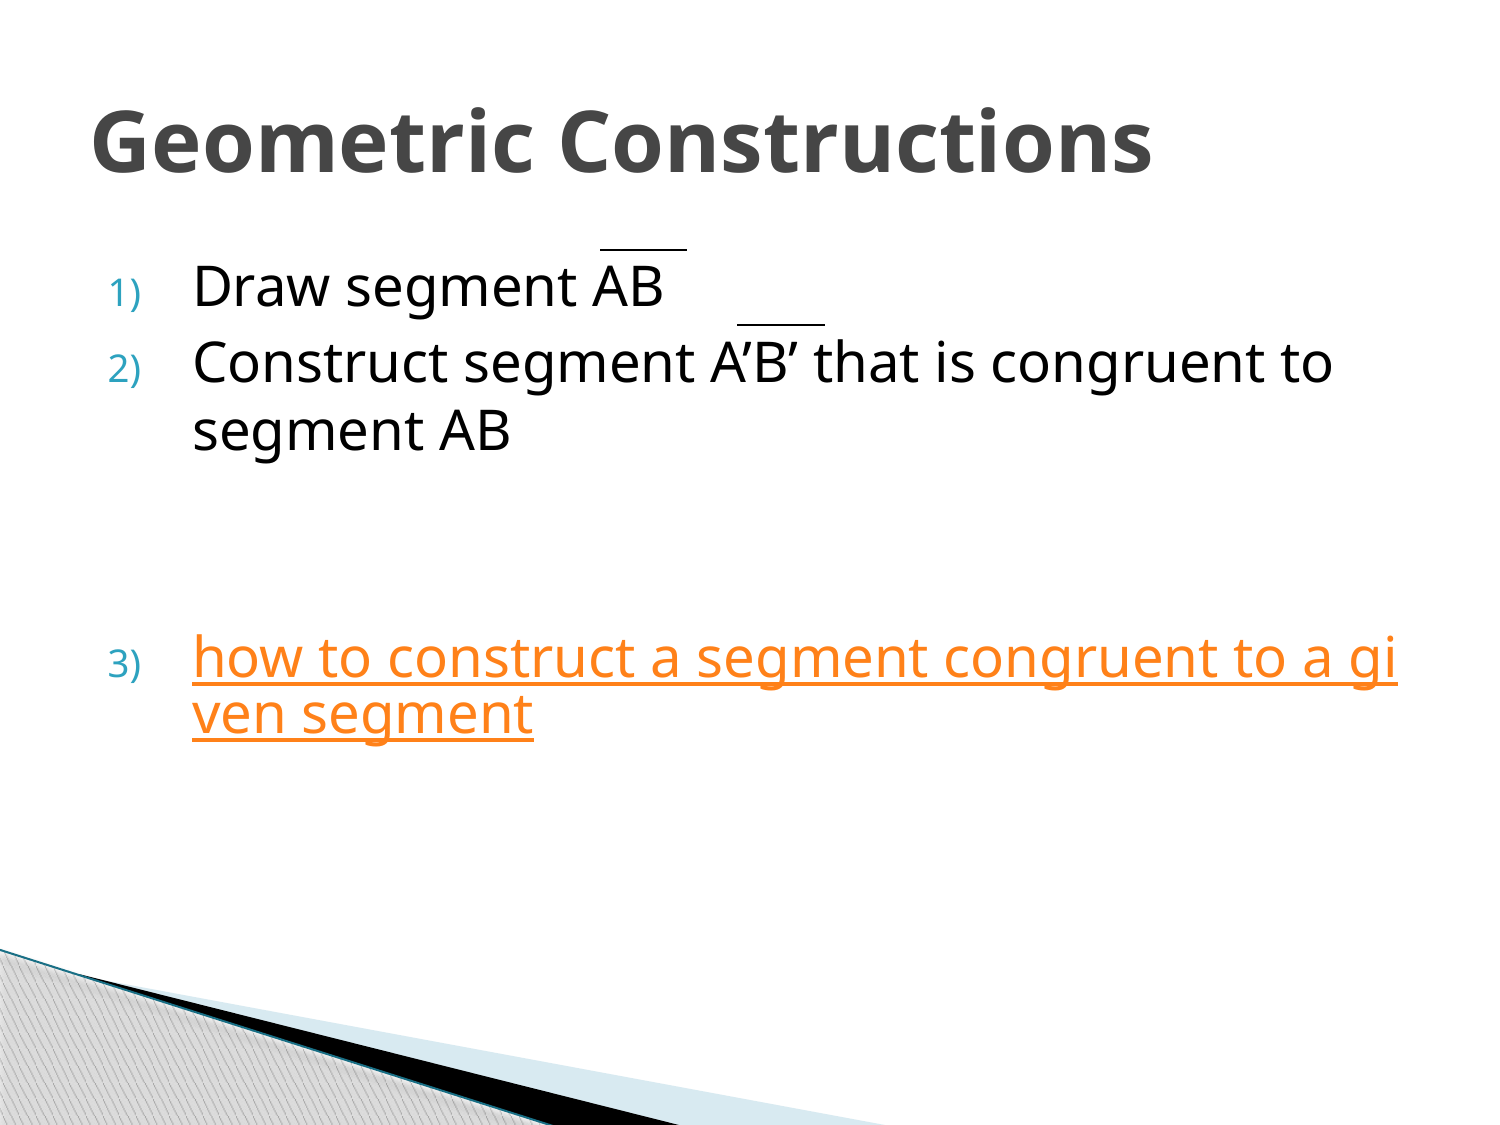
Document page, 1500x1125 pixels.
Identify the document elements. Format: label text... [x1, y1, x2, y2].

list Draw segment AB Construct segment A’B’ that is congruent to segment AB how to construct a segment congruent to a given segment [75, 243, 1425, 986]
title Geometric Constructions [75, 45, 1425, 233]
